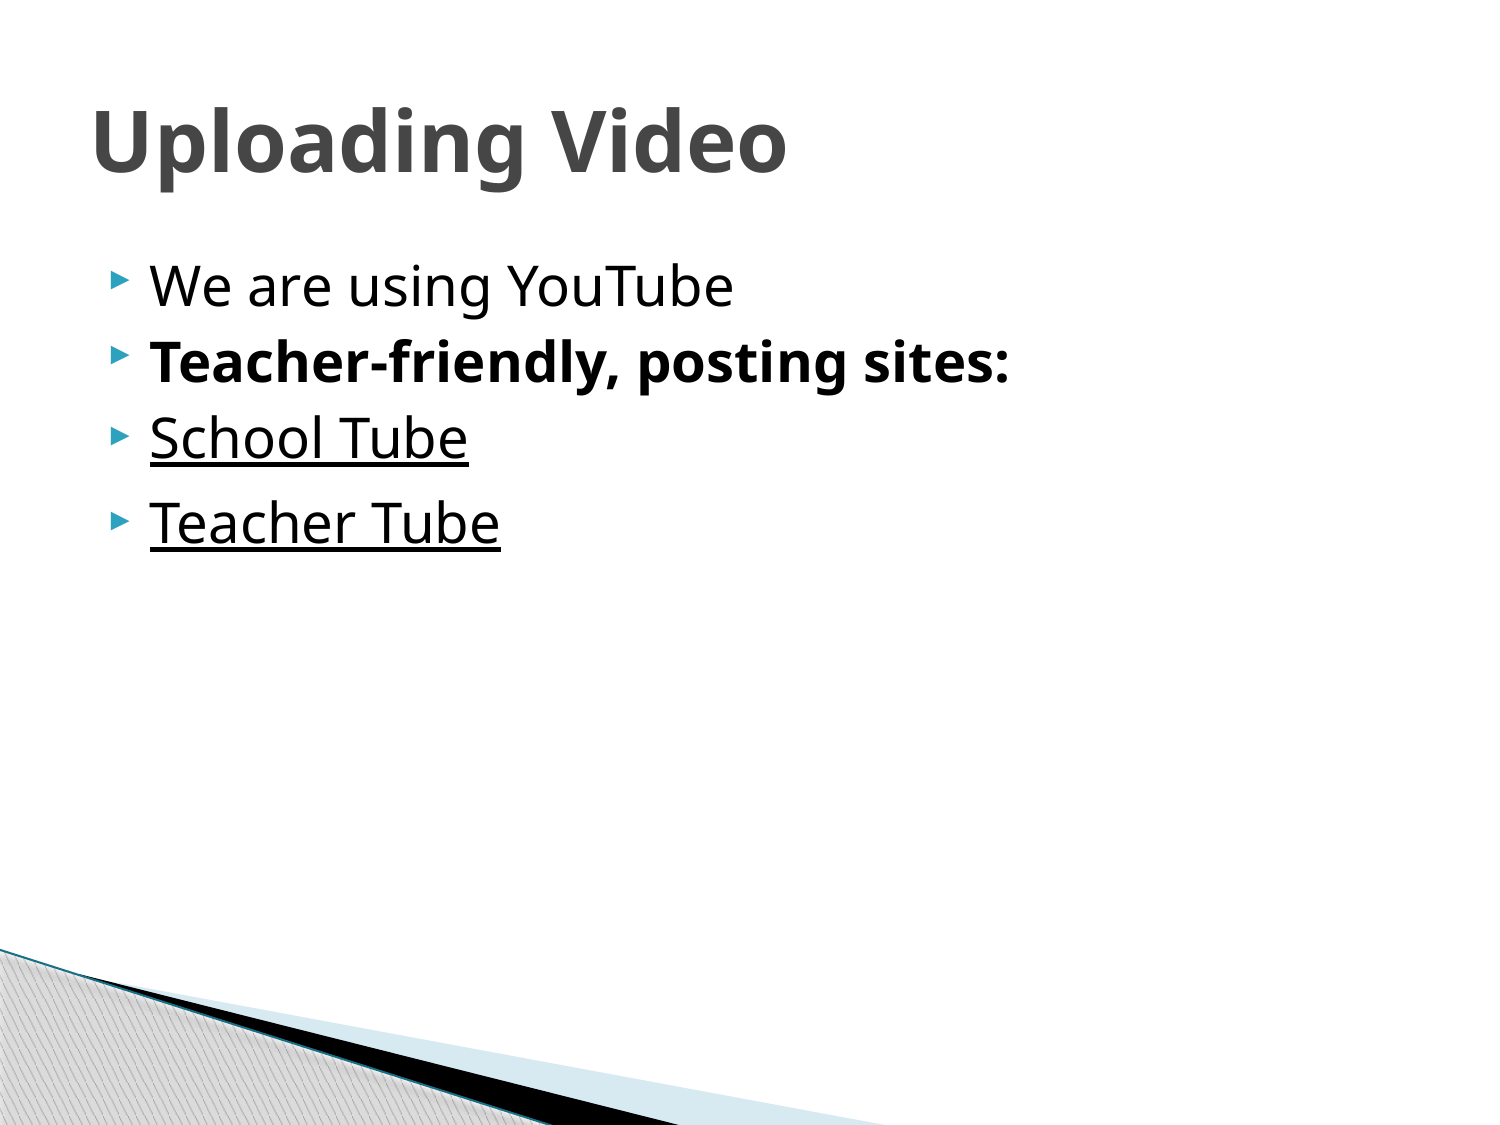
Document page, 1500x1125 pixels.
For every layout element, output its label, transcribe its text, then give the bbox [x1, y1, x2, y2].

list We are using YouTube Teacher-friendly, posting sites: School Tube Teacher Tube [75, 243, 1425, 986]
title Uploading Video [75, 45, 1425, 233]
